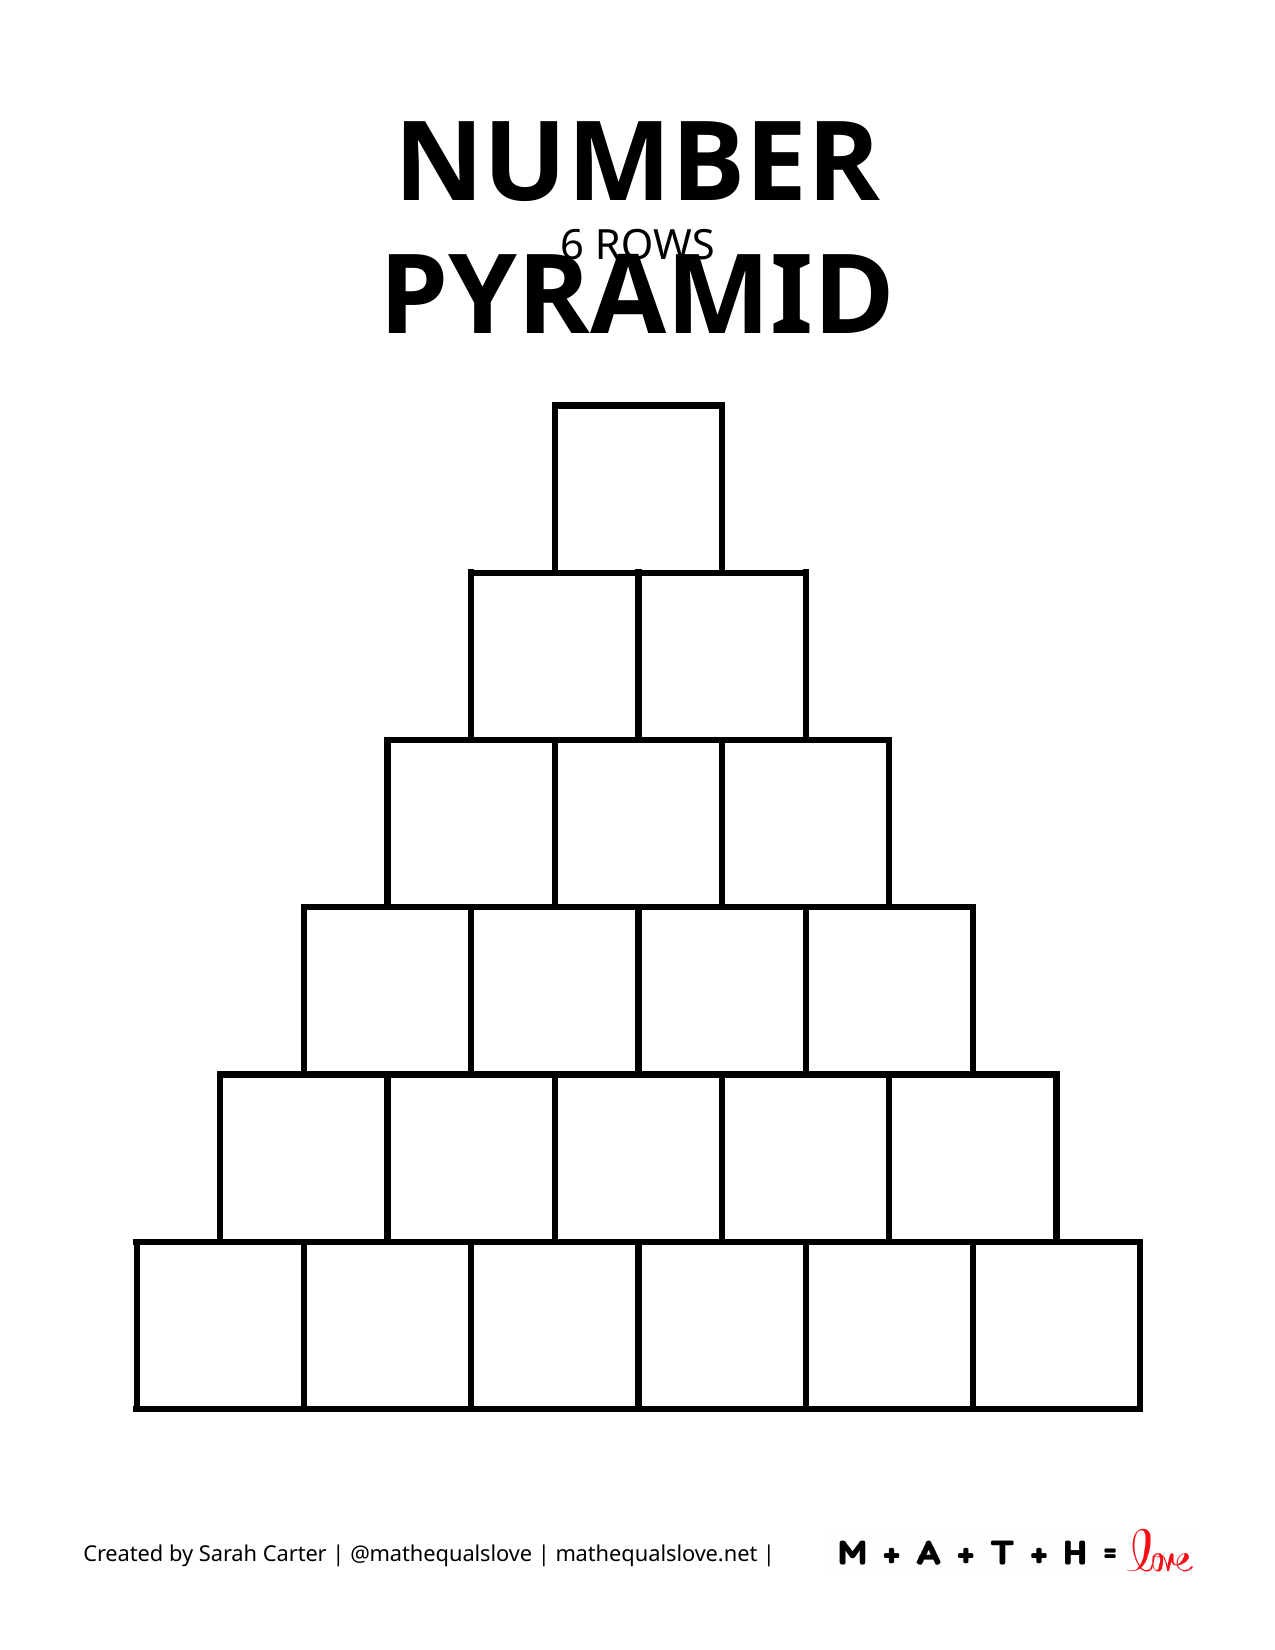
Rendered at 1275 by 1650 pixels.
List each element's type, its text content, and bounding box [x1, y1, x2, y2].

picture [826, 1525, 1203, 1577]
text_box NUMBER PYRAMID [142, 276, 1133, 363]
text_box Created by Sarah Carter | @mathequalslove | mathequalslove.net | [68, 1532, 826, 1574]
text_box 6 ROWS [142, 210, 1133, 276]
text_box NUMBER PYRAMID [142, 83, 1133, 210]
